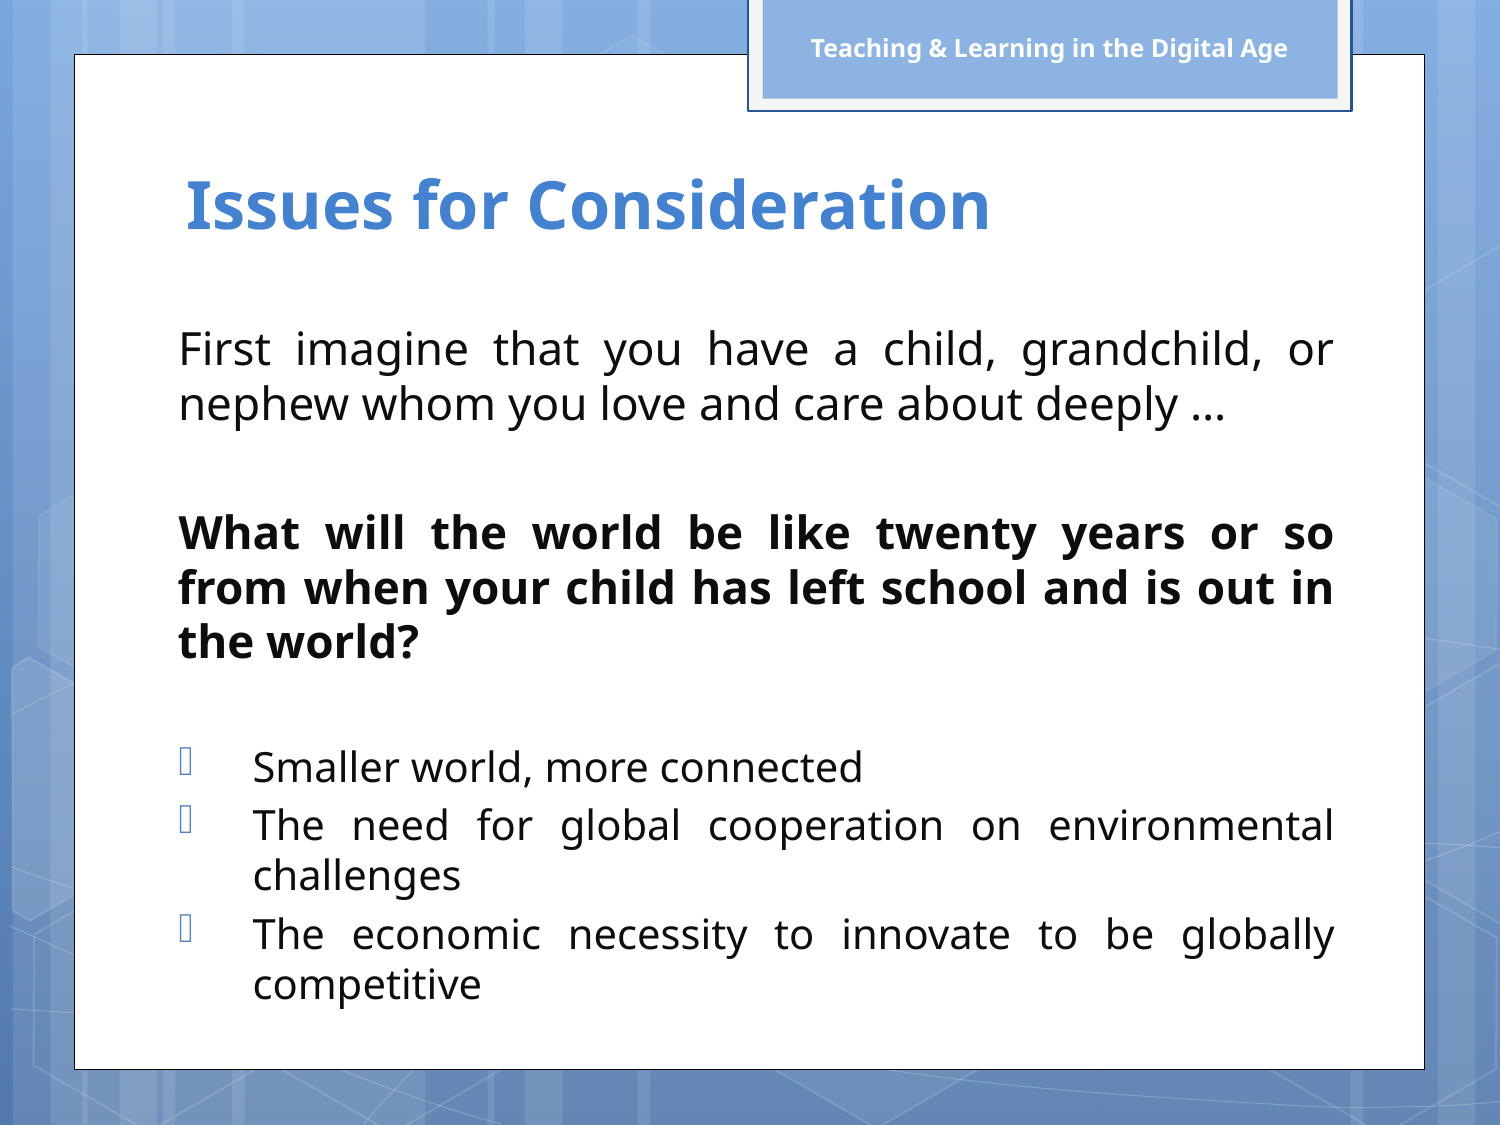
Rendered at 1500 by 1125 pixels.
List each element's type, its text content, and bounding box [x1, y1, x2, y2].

title Issues for Consideration [171, 137, 1213, 250]
list First imagine that you have a child, grandchild, or nephew whom you love and care about deeply … What will the world be like twenty years or so from when your child has left school and is out in the world? Smaller world, more connected The need for global cooperation on environmental challenges The economic necessity to innovate to be globally competitive [162, 312, 1350, 1050]
text_box Teaching & Learning in the Digital Age [787, 24, 1313, 70]
